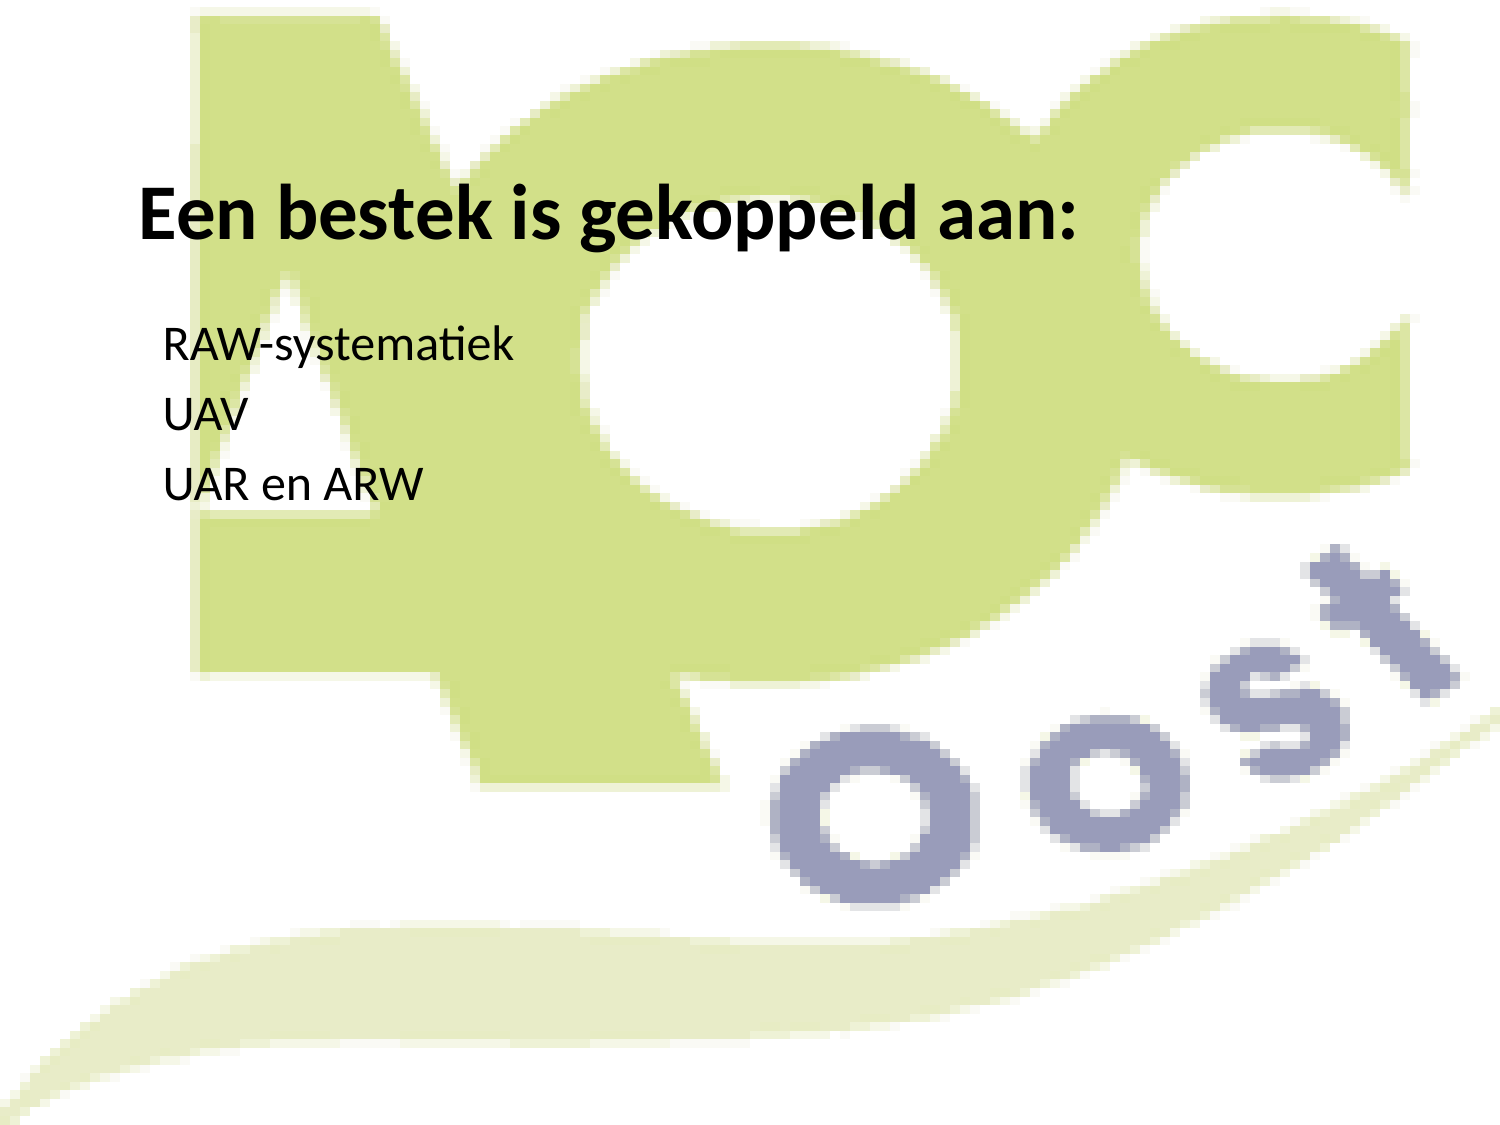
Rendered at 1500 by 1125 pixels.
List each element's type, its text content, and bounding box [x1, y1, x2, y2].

title Een bestek is gekoppeld aan: [123, 125, 1306, 291]
text_box RAW-systematiek UAV UAR en ARW [147, 302, 1187, 776]
